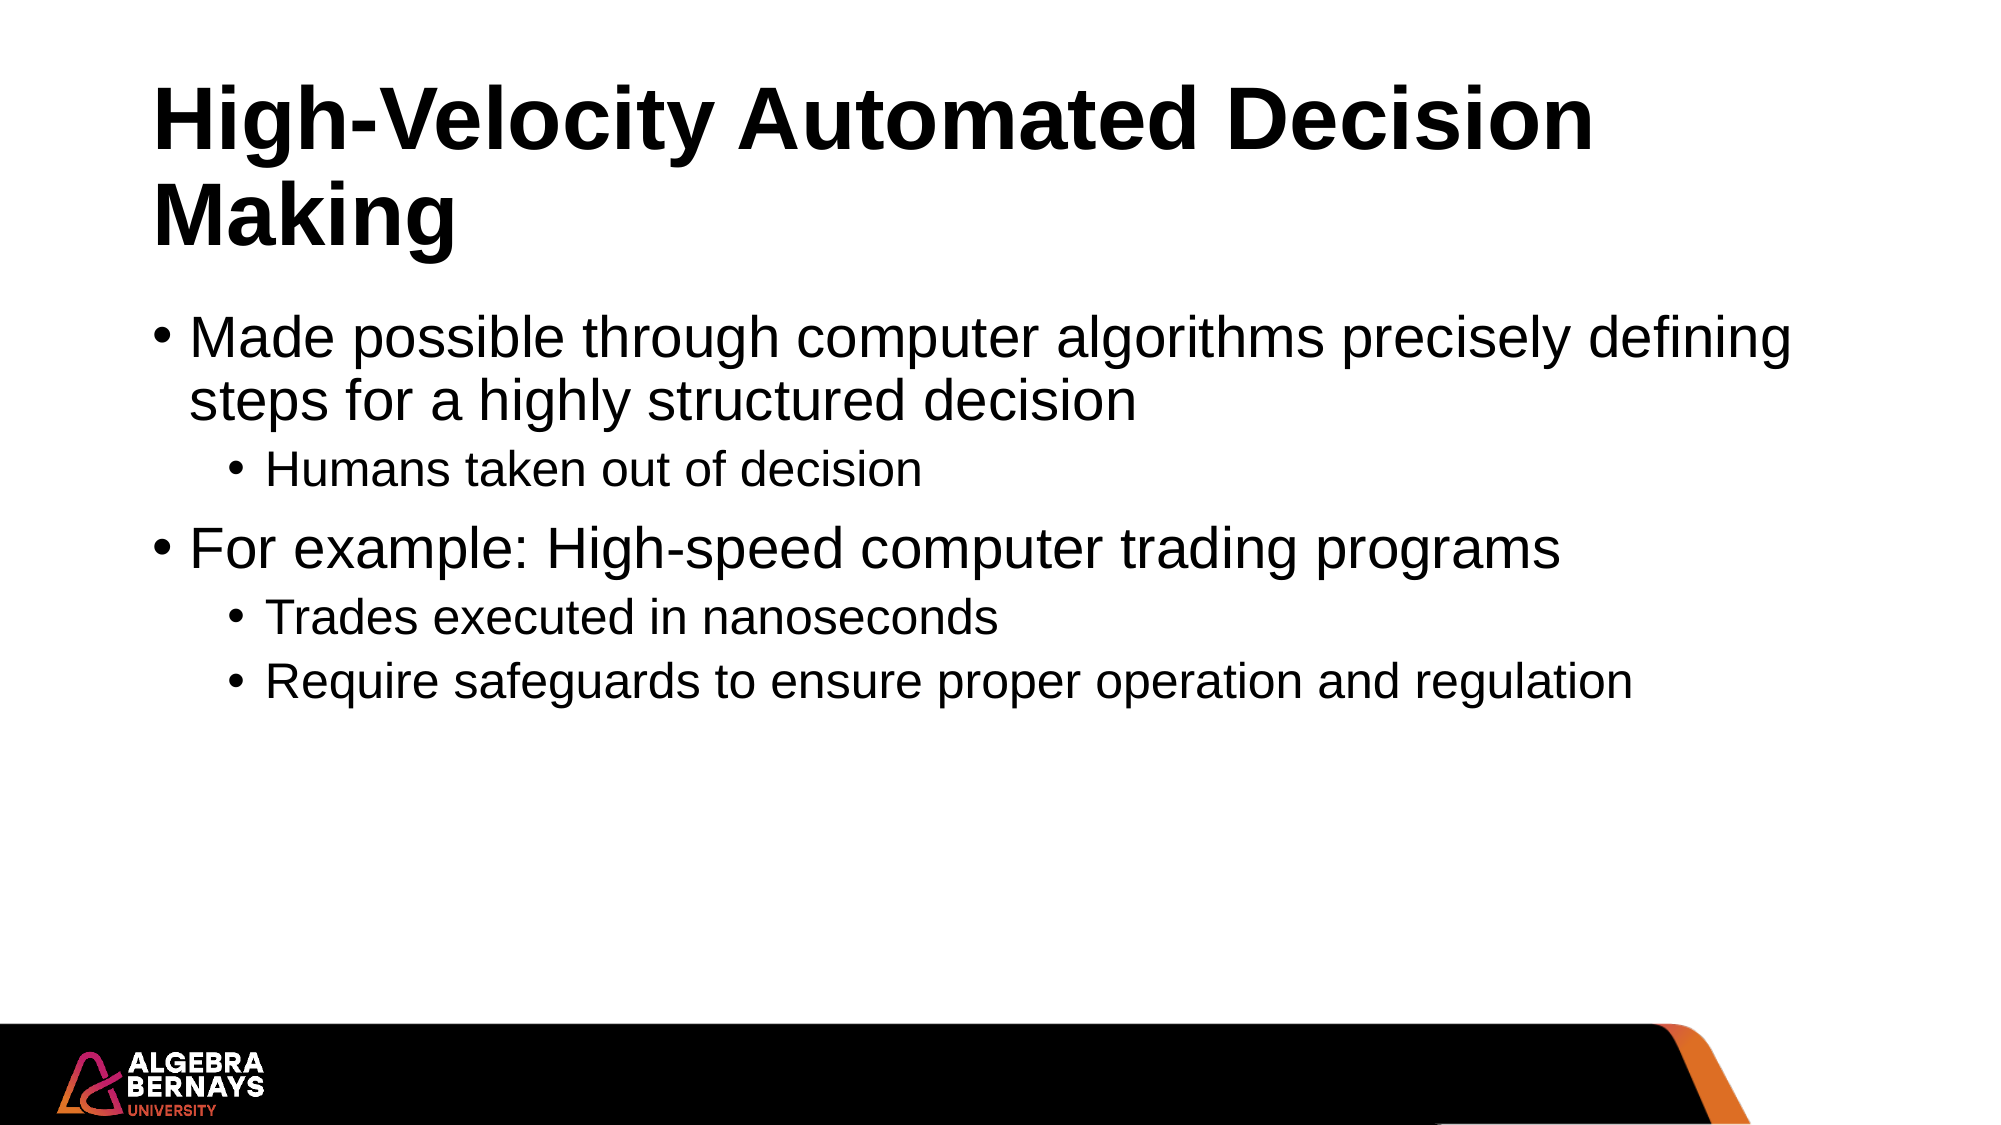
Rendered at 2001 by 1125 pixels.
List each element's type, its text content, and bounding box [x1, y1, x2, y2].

picture [0, 1023, 1958, 1125]
title High-Velocity Automated Decision Making [137, 65, 1863, 273]
list Made possible through computer algorithms precisely defining steps for a highly structured decision Humans taken out of decision For example: High-speed computer trading programs Trades executed in nanoseconds Require safeguards to ensure proper operation and regulation [137, 299, 1863, 953]
